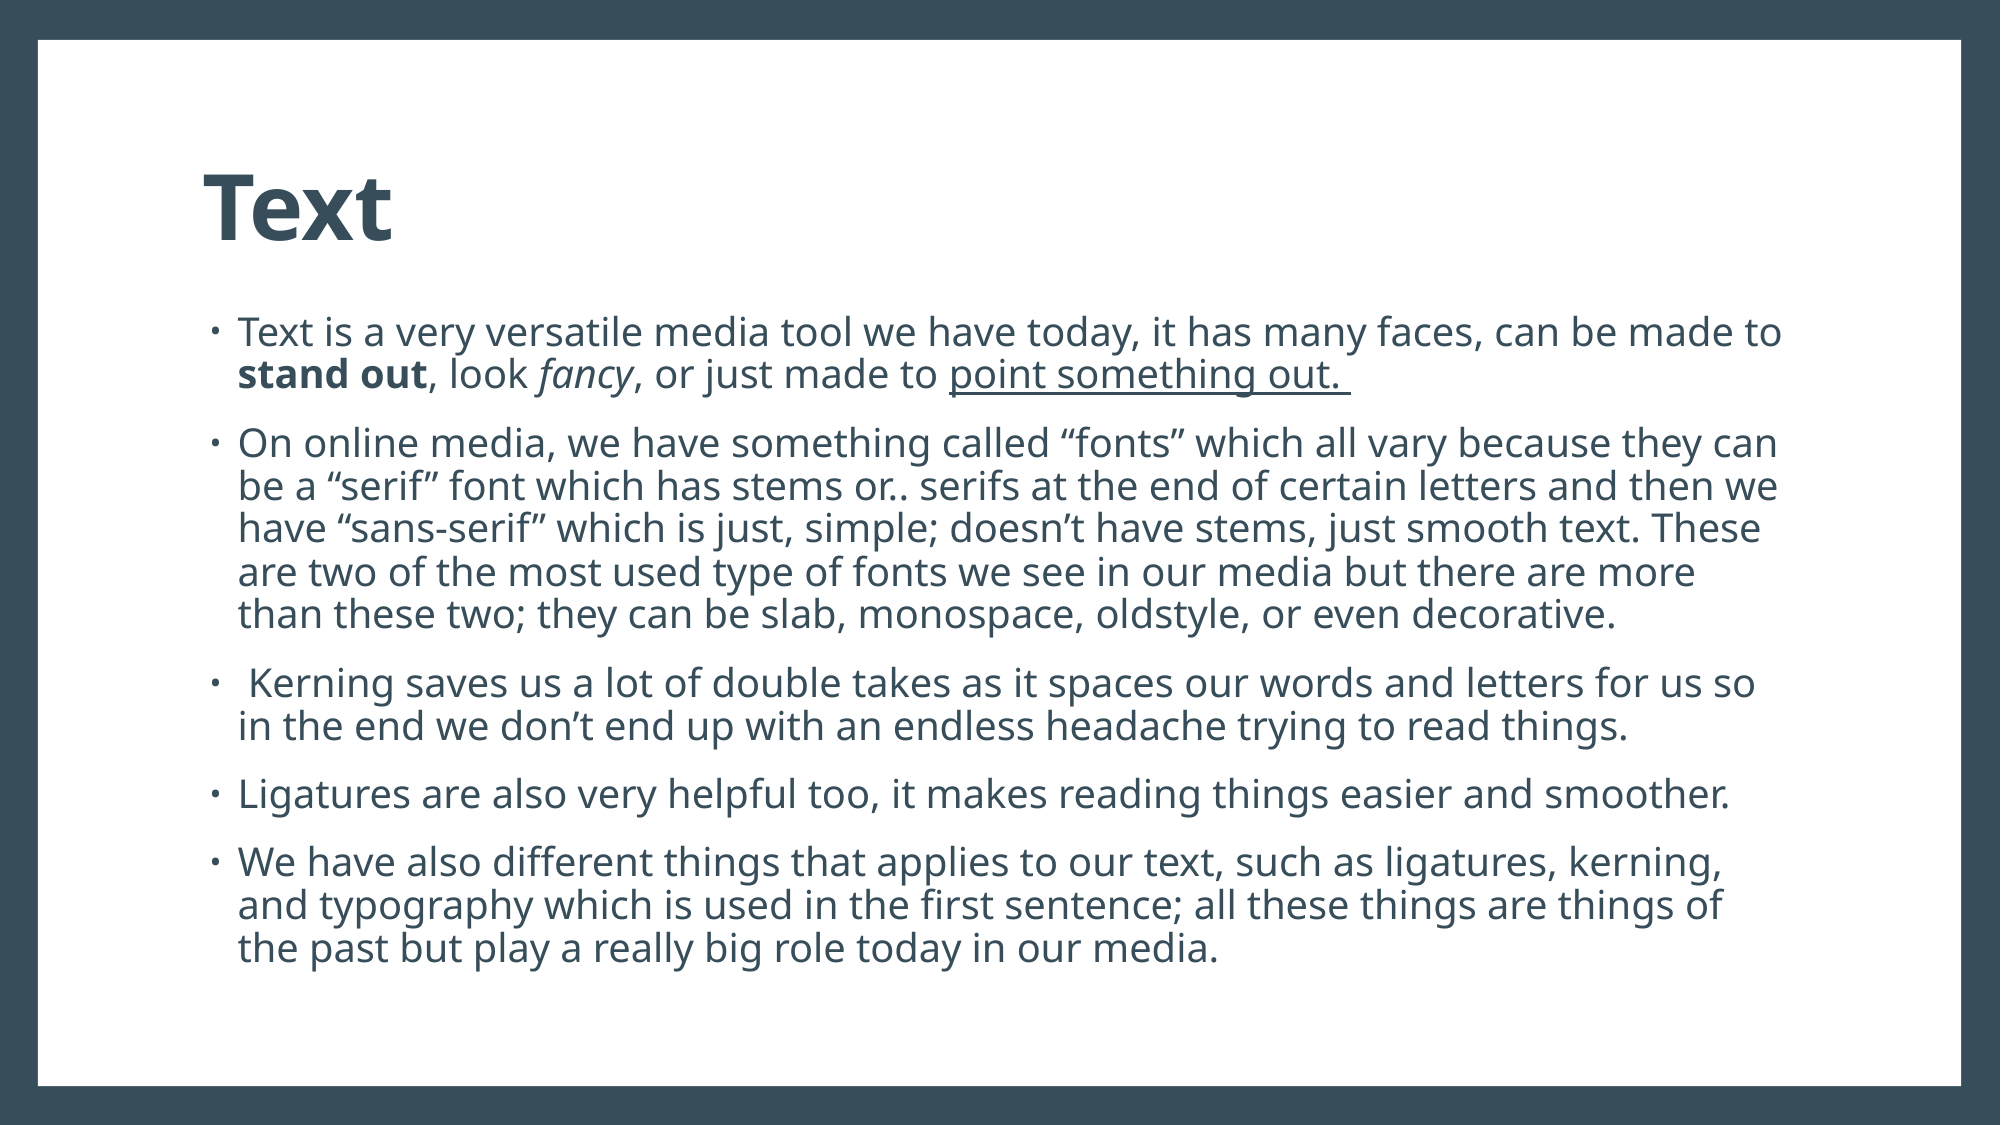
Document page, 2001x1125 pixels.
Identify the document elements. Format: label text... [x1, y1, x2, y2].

title Text [187, 99, 1808, 304]
list Text is a very versatile media tool we have today, it has many faces, can be made to stand out, look fancy, or just made to point something out. On online media, we have something called “fonts” which all vary because they can be a “serif” font which has stems or.. serifs at the end of certain letters and then we have “sans-serif” which is just, simple; doesn’t have stems, just smooth text. These are two of the most used type of fonts we see in our media but there are more than these two; they can be slab, monospace, oldstyle, or even decorative. Kerning saves us a lot of double takes as it spaces our words and letters for us so in the end we don’t end up with an endless headache trying to read things. Ligatures are also very helpful too, it makes reading things easier and smoother. We have also different things that applies to our text, such as ligatures, kerning, and typography which is used in the first sentence; all these things are things of the past but play a really big role today in our media. [187, 304, 1808, 1046]
